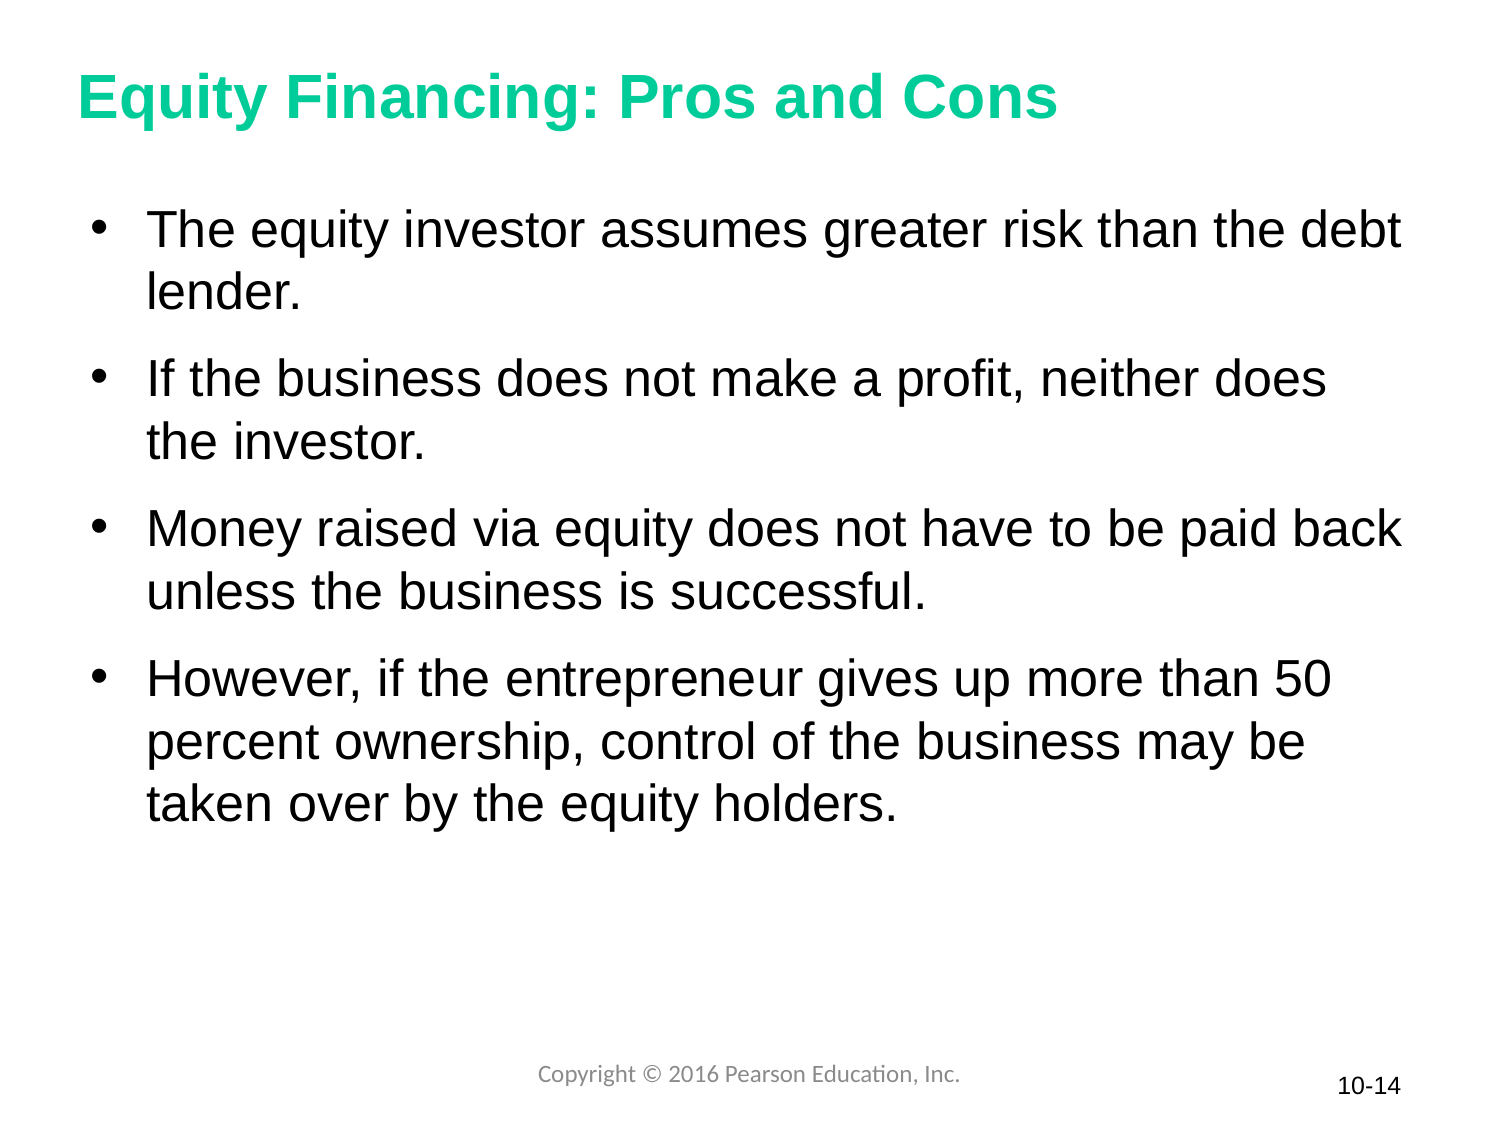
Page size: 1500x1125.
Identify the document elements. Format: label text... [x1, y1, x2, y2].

title Equity Financing: Pros and Cons [62, 0, 1413, 188]
footer Copyright © 2016 Pearson Education, Inc. [512, 1042, 988, 1103]
list The equity investor assumes greater risk than the debt lender. If the business does not make a profit, neither does the investor. Money raised via equity does not have to be paid back unless the business is successful. However, if the entrepreneur gives up more than 50 percent ownership, control of the business may be taken over by the equity holders. [75, 187, 1425, 1075]
